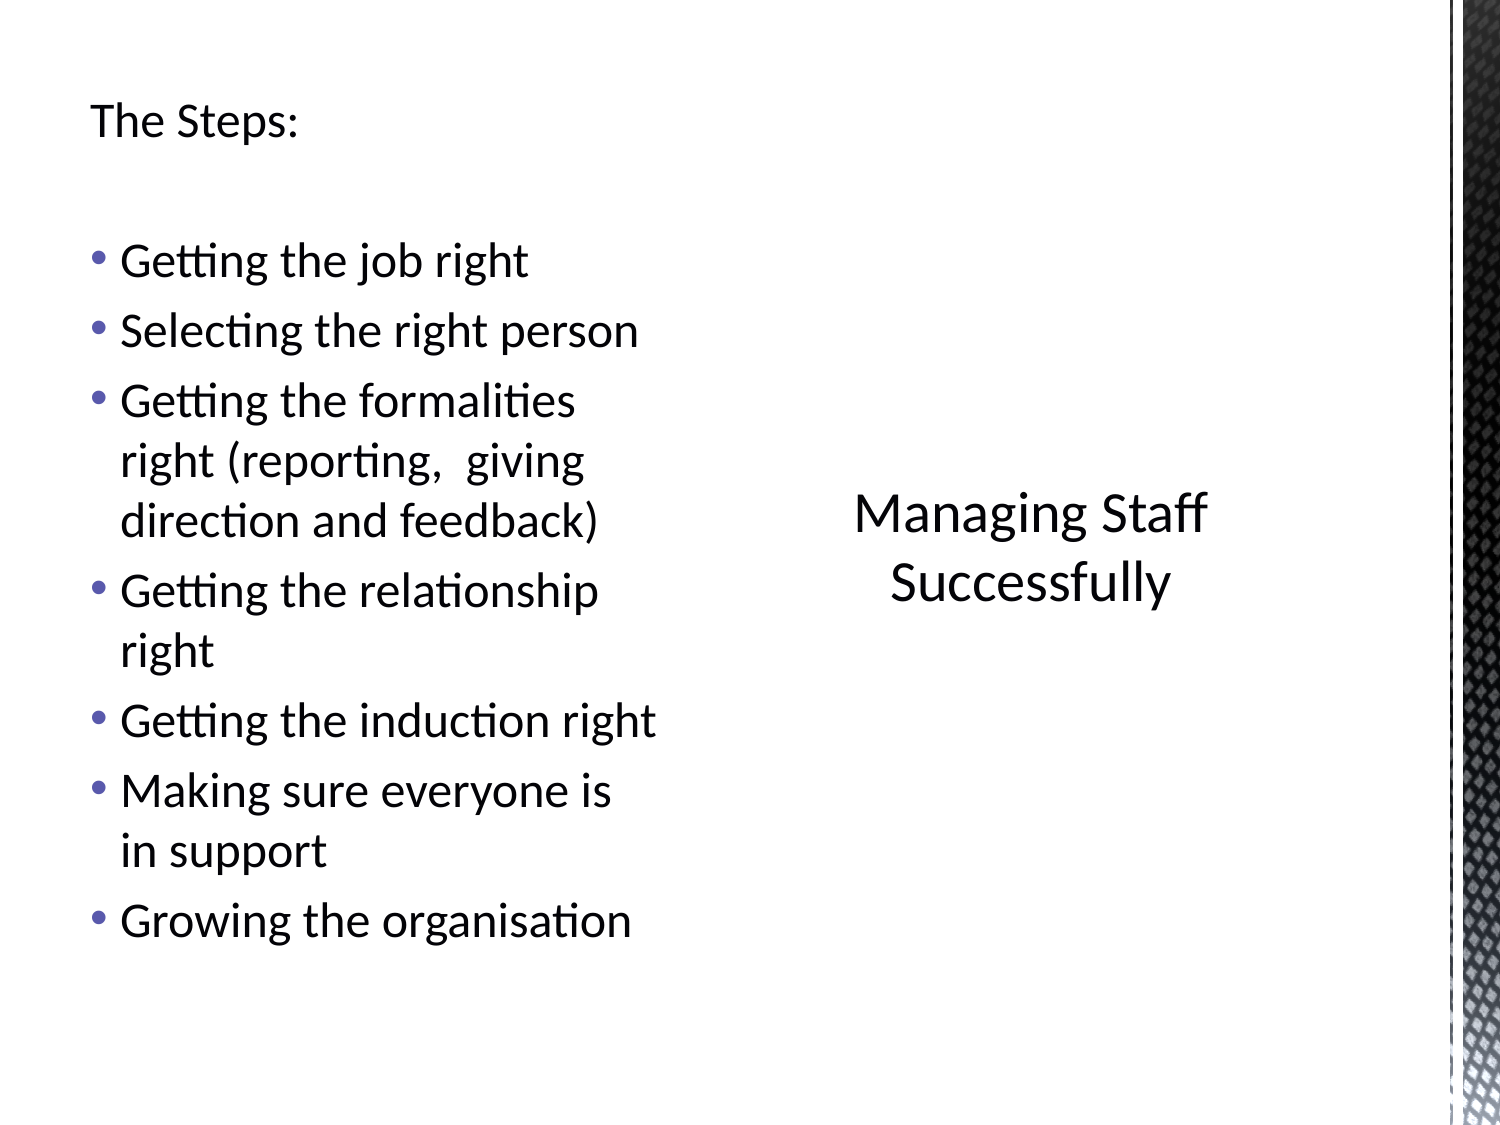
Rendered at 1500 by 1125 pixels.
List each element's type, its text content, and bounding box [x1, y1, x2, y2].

title Managing Staff Successfully [800, 75, 1263, 1013]
list The Steps: Getting the job right Selecting the right person Getting the formalities right (reporting, giving direction and feedback) Getting the relationship right Getting the induction right Making sure everyone is in support Growing the organisation [75, 75, 675, 1013]
picture [1447, 0, 1500, 1125]
